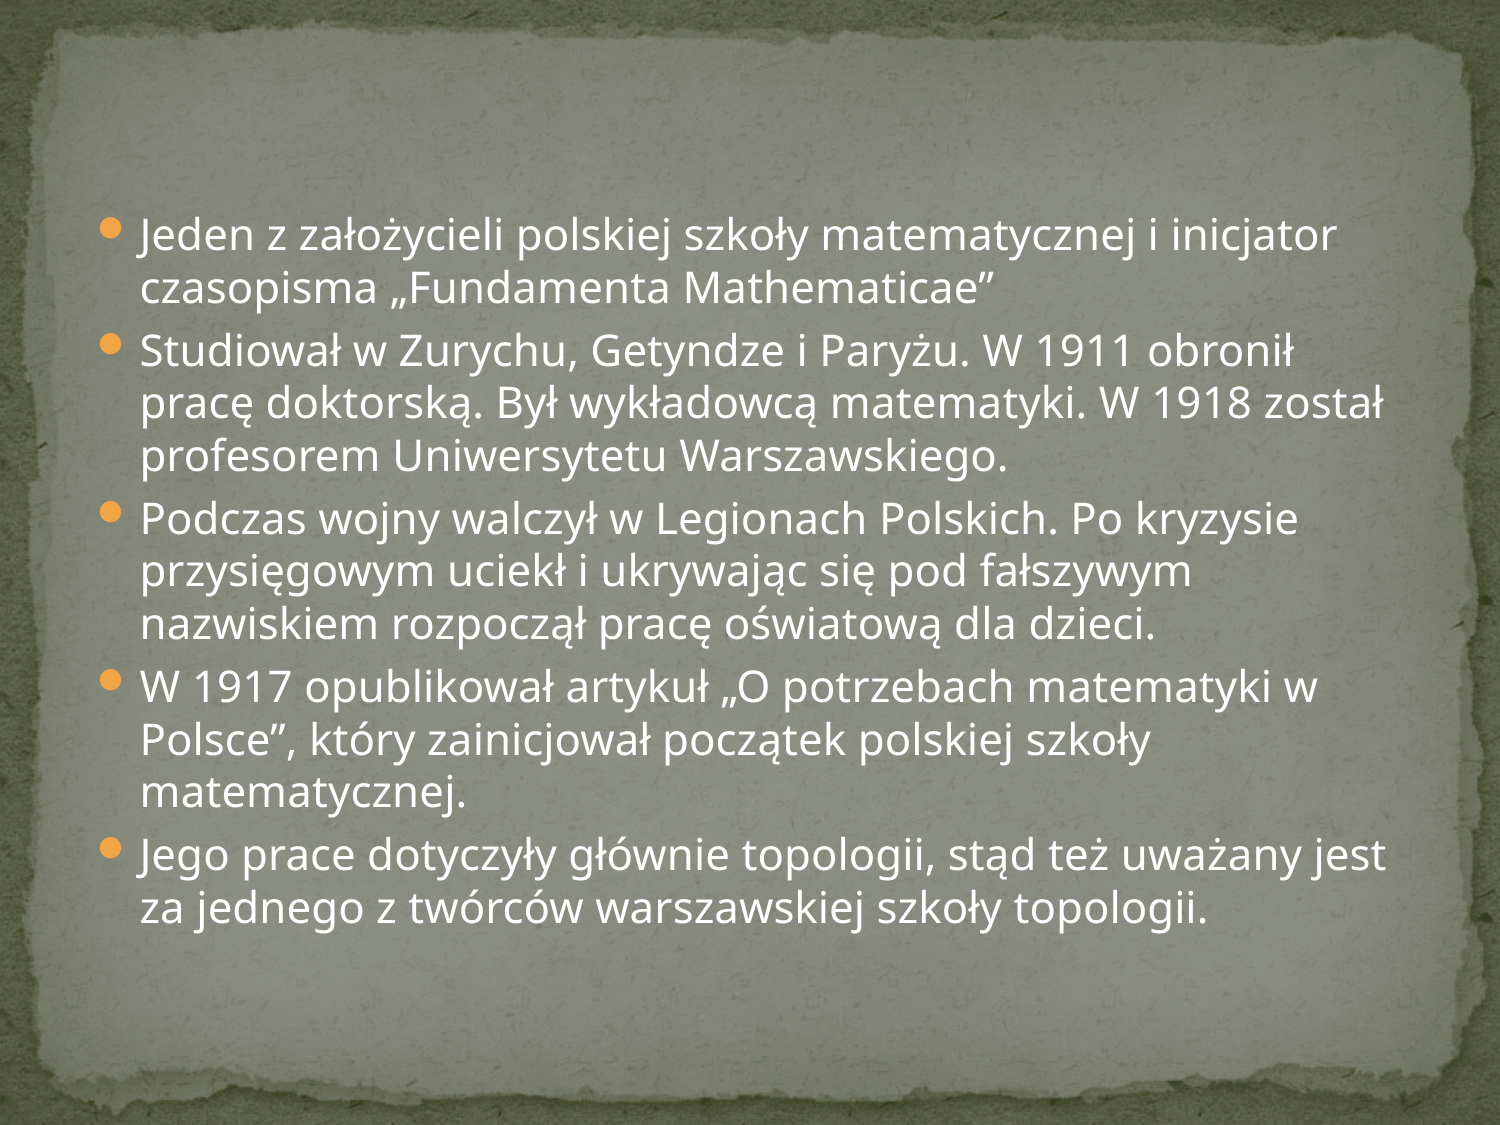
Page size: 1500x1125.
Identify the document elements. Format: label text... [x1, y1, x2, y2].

list Jeden z założycieli polskiej szkoły matematycznej i inicjator czasopisma „Fundamenta Mathematicae” Studiował w Zurychu, Getyndze i Paryżu. W 1911 obronił pracę doktorską. Był wykładowcą matematyki. W 1918 został profesorem Uniwersytetu Warszawskiego. Podczas wojny walczył w Legionach Polskich. Po kryzysie przysięgowym uciekł i ukrywając się pod fałszywym nazwiskiem rozpoczął pracę oświatową dla dzieci. W 1917 opublikował artykuł „O potrzebach matematyki w Polsce”, który zainicjował początek polskiej szkoły matematycznej. Jego prace dotyczyły głównie topologii, stąd też uważany jest za jednego z twórców warszawskiej szkoły topologii. [82, 199, 1432, 950]
